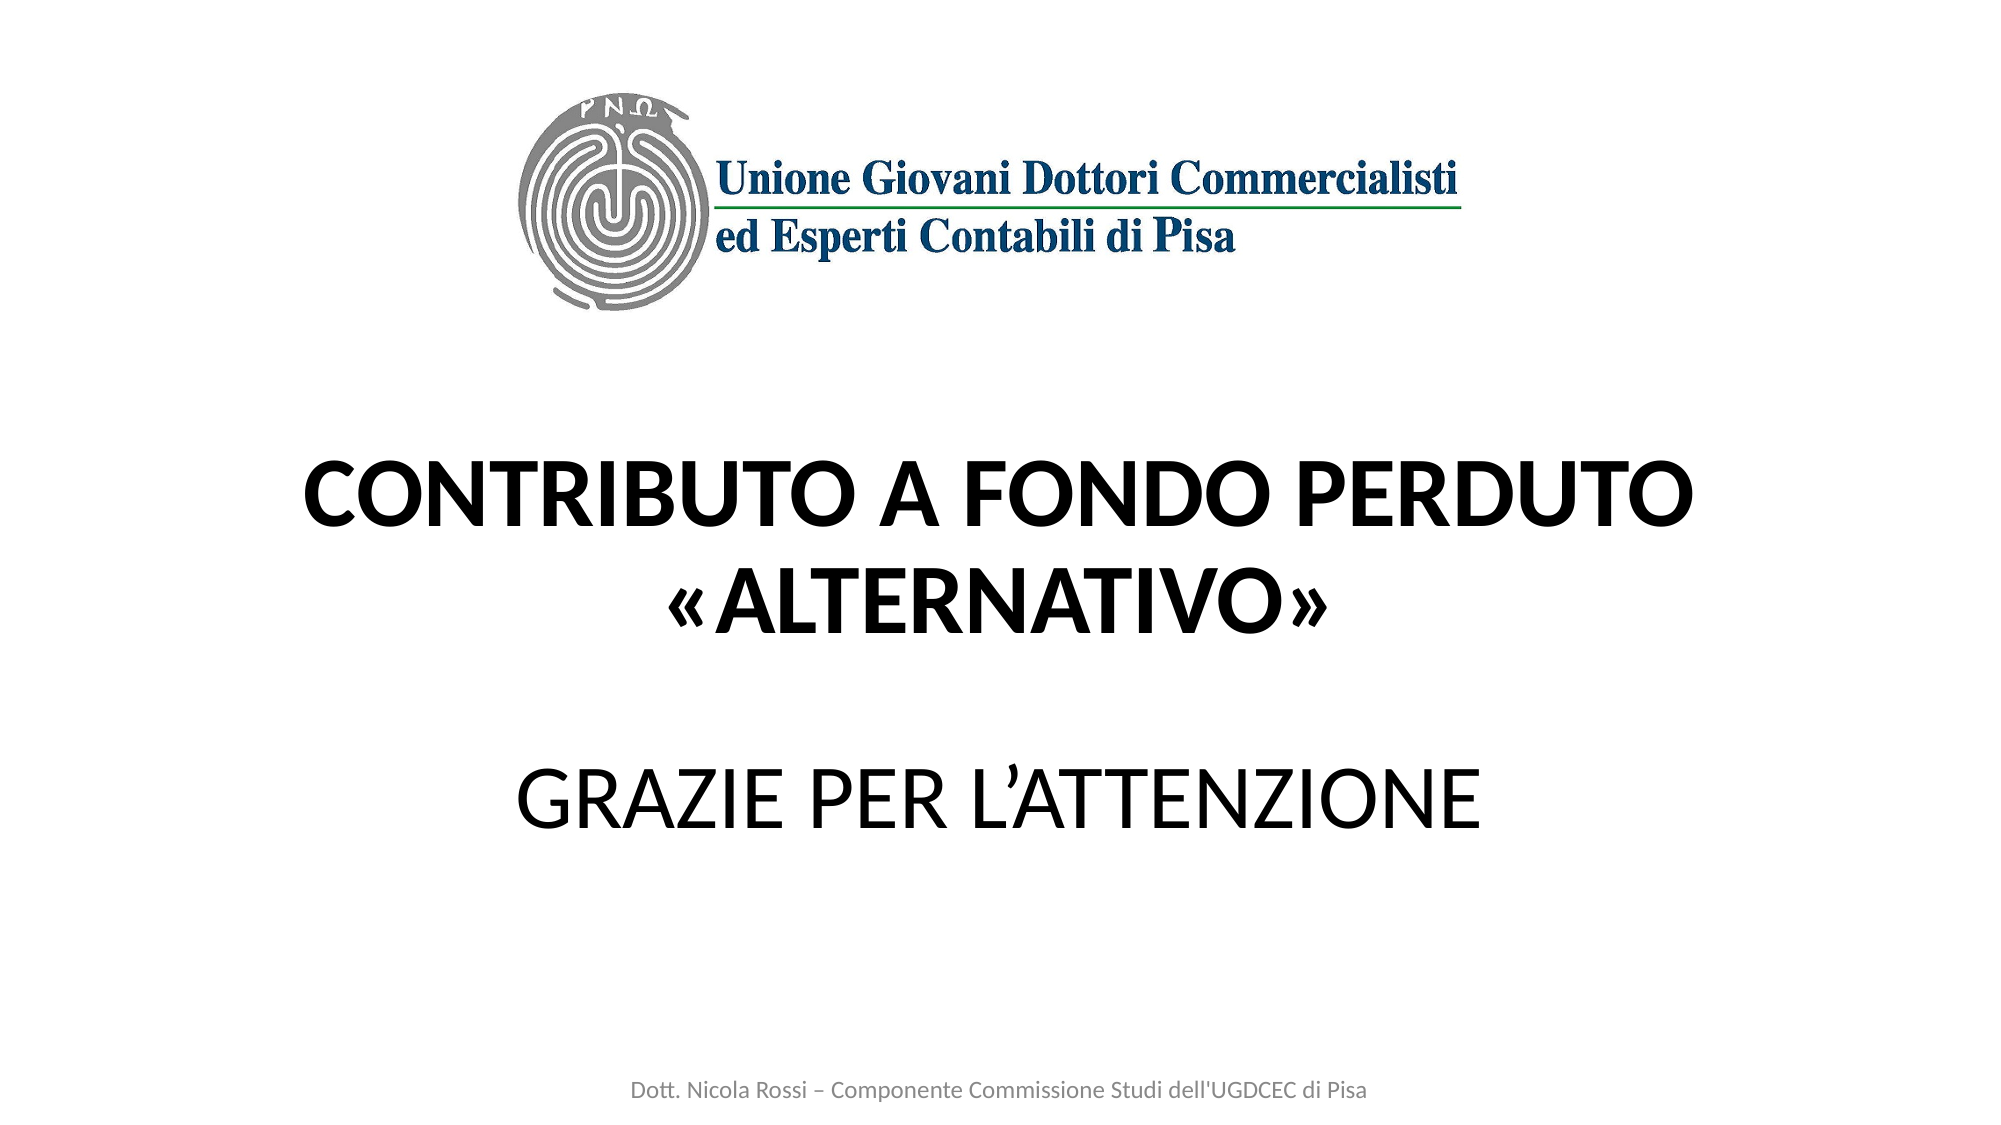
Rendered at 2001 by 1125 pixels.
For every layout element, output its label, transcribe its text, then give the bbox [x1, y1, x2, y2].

footer Dott. Nicola Rossi – Componente Commissione Studi dell'UGDCEC di Pisa [592, 1058, 1408, 1119]
text_box CONTRIBUTO A FONDO PERDUTO «ALTERNATIVO» [272, 391, 1728, 664]
title GRAZIE PER L’ATTENZIONE [164, 690, 1836, 908]
picture [485, 65, 1514, 326]
